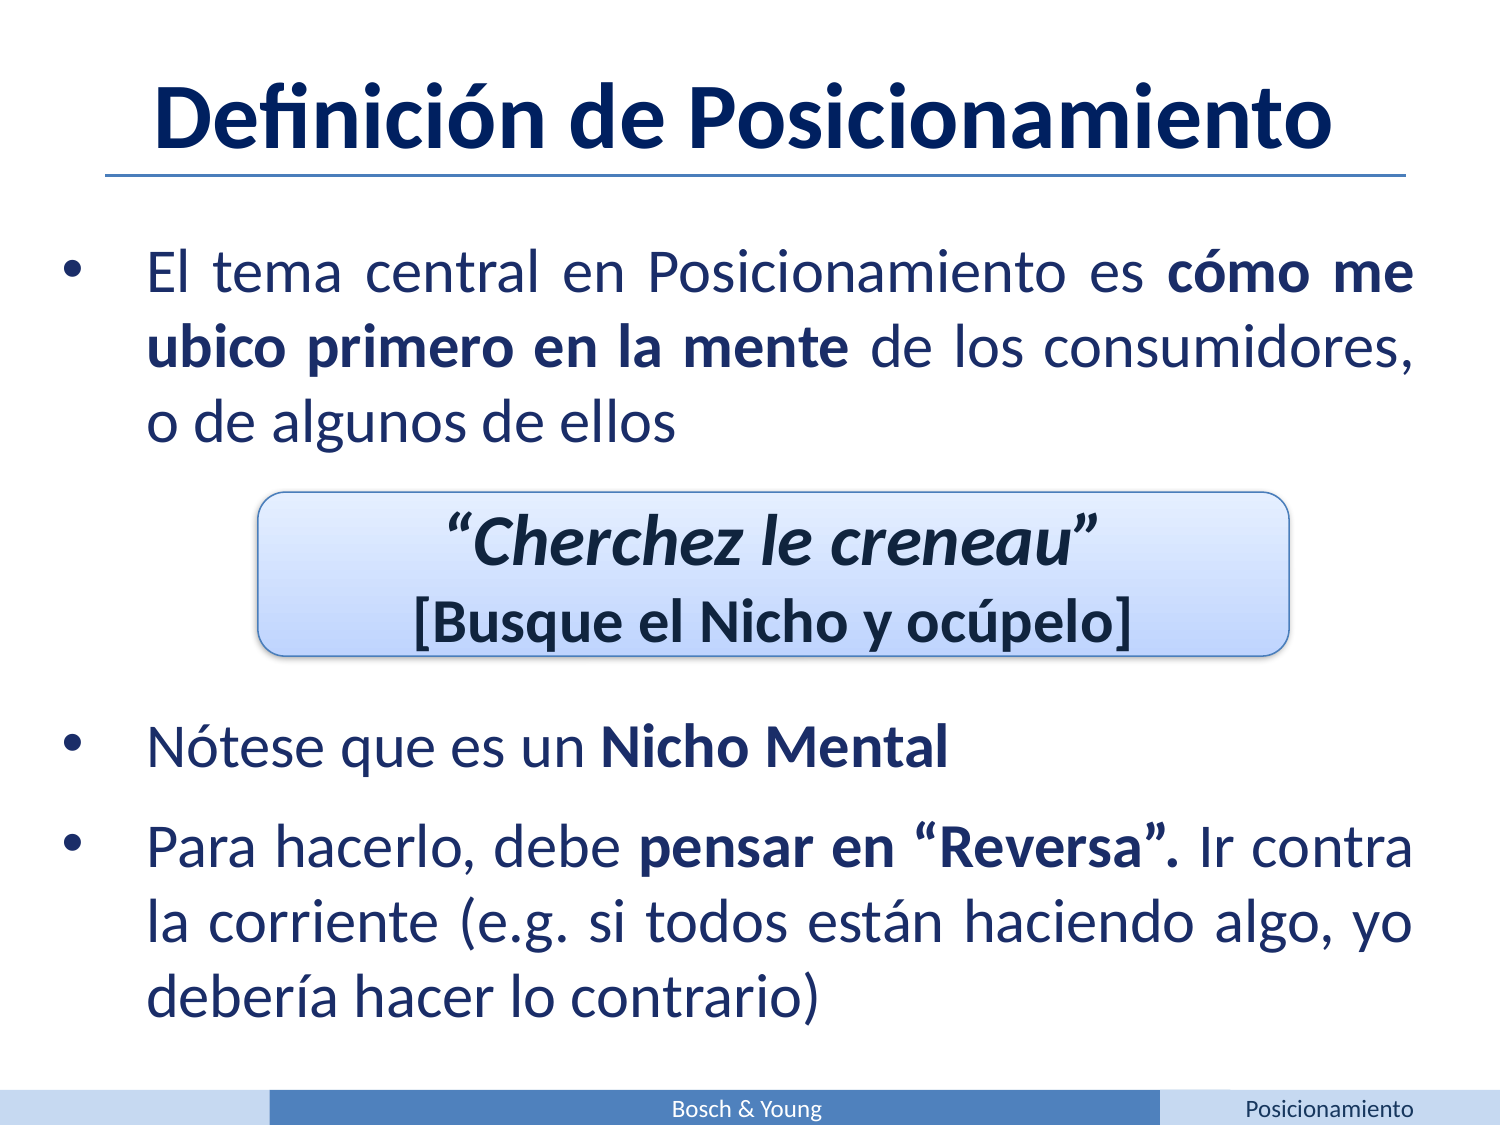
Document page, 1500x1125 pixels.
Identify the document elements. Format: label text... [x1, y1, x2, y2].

text_box Posicionamiento [1158, 1088, 1500, 1125]
text_box “Cherchez le creneau” [Busque el Nicho y ocúpelo] [257, 491, 1290, 657]
text_box Bosch & Young [272, 1088, 1158, 1125]
text_box [0, 1088, 272, 1125]
text_box El tema central en Posicionamiento es cómo me ubico primero en la mente de los consumidores, o de algunos de ellos Nótese que es un Nicho Mental Para hacerlo, debe pensar en “Reversa”. Ir contra la corriente (e.g. si todos están haciendo algo, yo debería hacer lo contrario) [46, 222, 1430, 1088]
text_box Definición de Posicionamiento [58, 46, 1430, 175]
